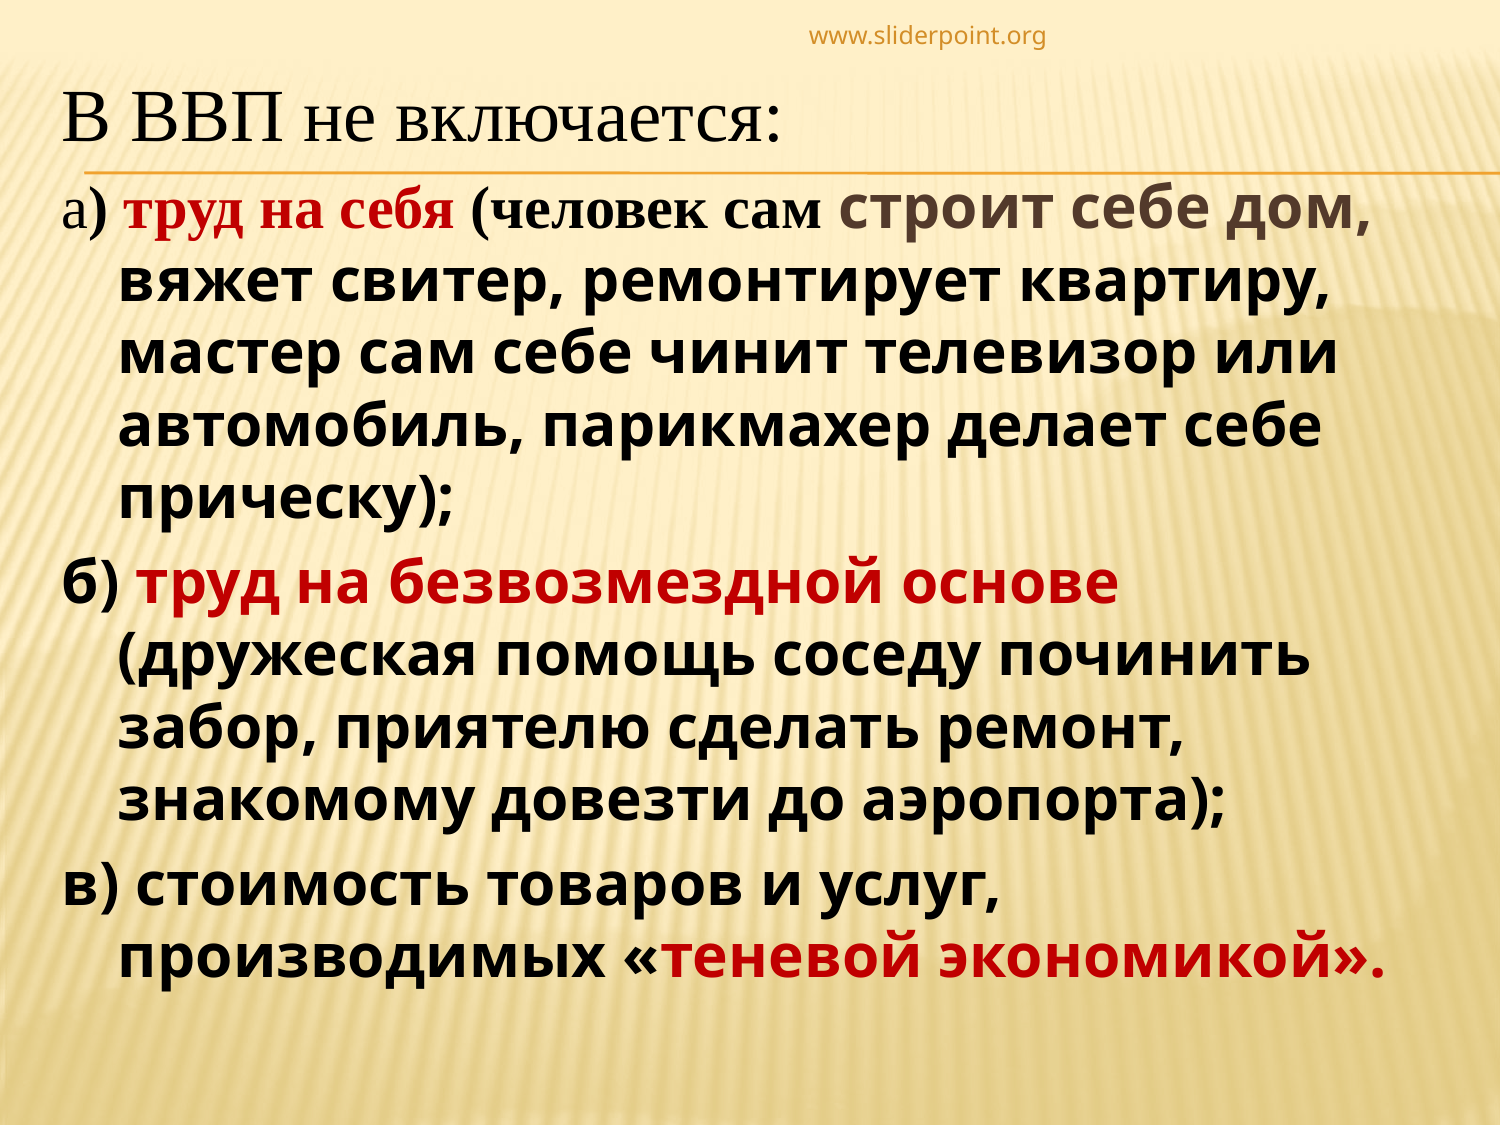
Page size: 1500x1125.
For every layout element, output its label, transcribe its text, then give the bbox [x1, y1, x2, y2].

footer www.sliderpoint.org [587, 12, 1063, 60]
list В ВВП не включается: а) труд на себя (человек сам строит себе дом, вяжет свитер, ремонтирует квартиру, мастер сам себе чинит телевизор или автомобиль, парикмахер делает себе прическу); б) труд на безвозмездной основе (дружеская помощь соседу починить забор, приятелю сделать ремонт, знакомому довезти до аэропорта); в) стоимость товаров и услуг, производимых «теневой экономикой». [46, 58, 1466, 1025]
